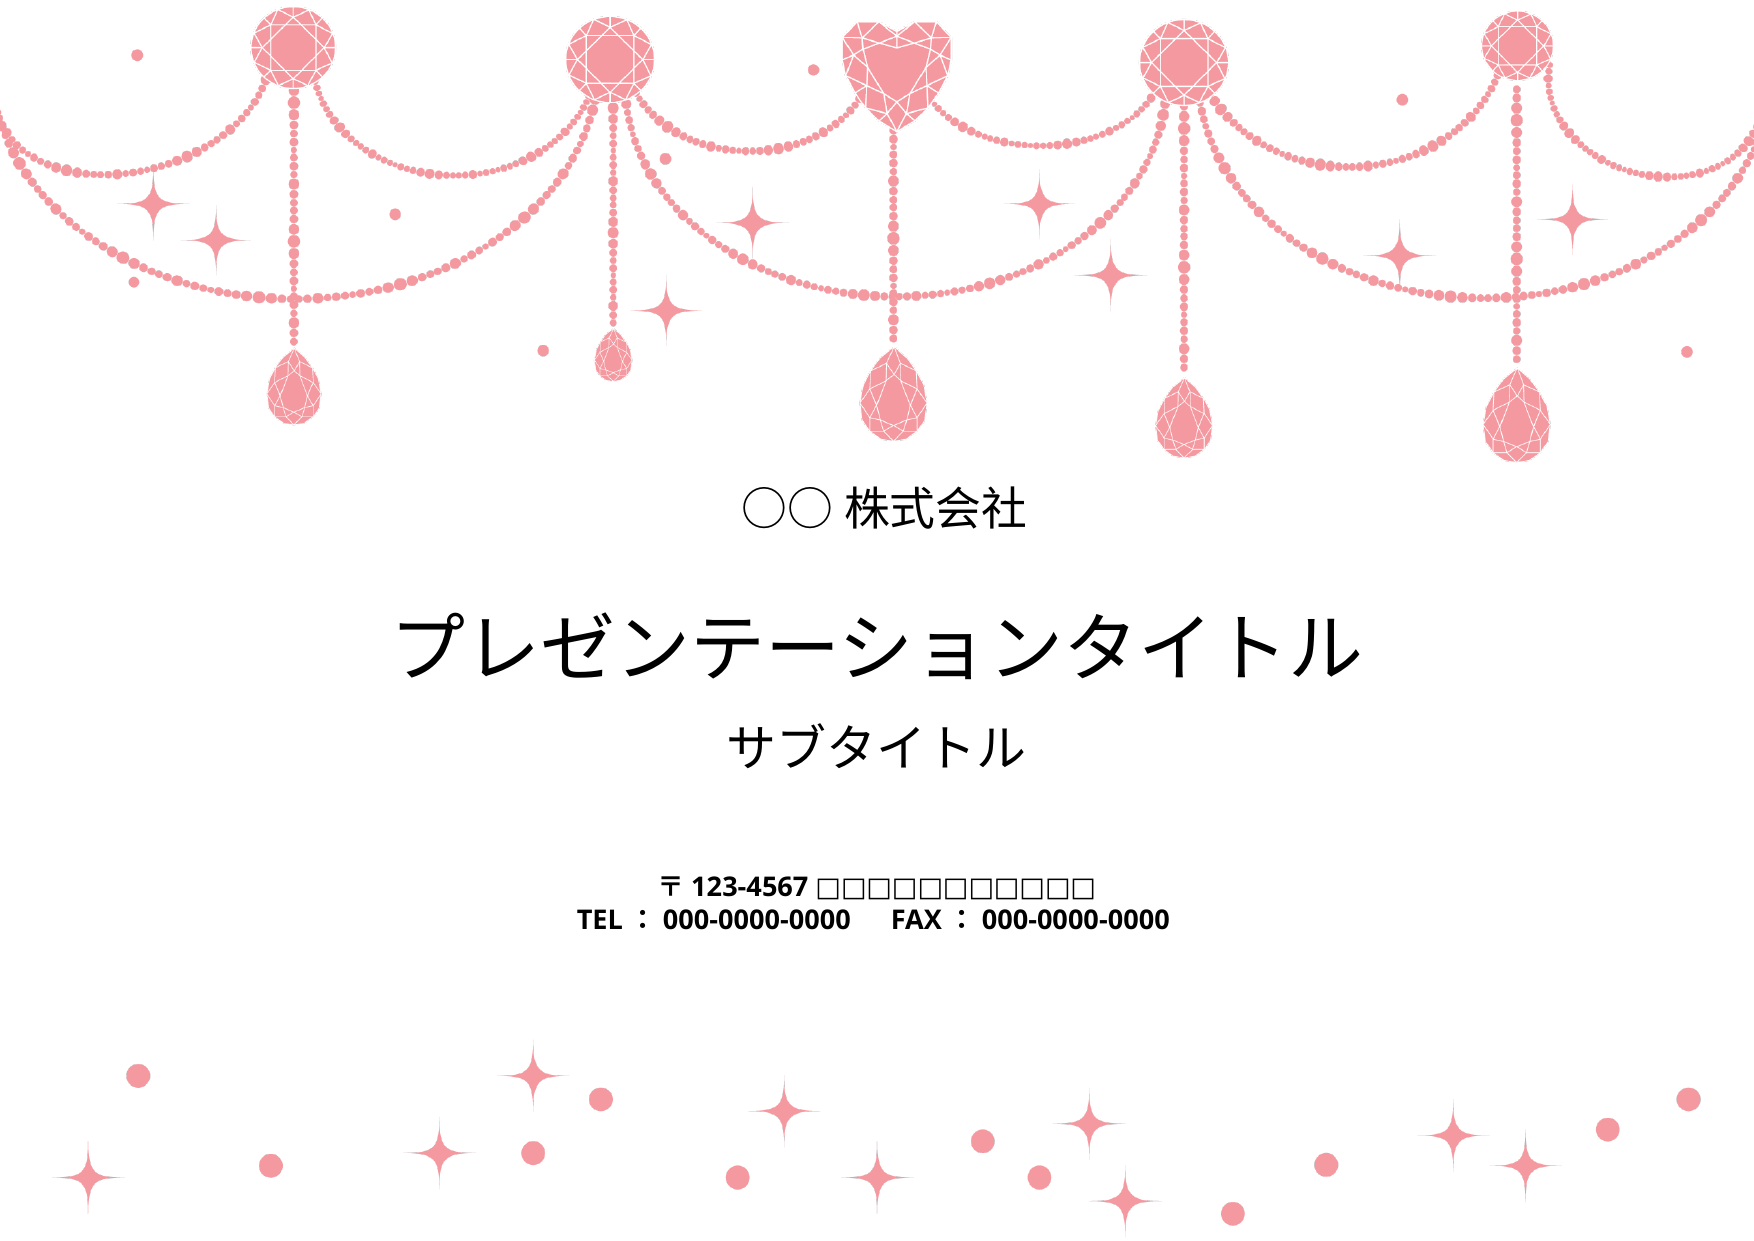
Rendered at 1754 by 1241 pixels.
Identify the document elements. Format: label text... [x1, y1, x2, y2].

text_box プレゼンテーションタイトル [256, 511, 1497, 780]
picture [0, 0, 1754, 1241]
text_box 〒123-4567 □□□□□□□□□□□ TEL：000-0000-0000 FAX：000-0000-0000 [554, 862, 1200, 942]
text_box ○○株式会社 [711, 472, 1042, 543]
text_box サブタイトル [263, 708, 1491, 803]
